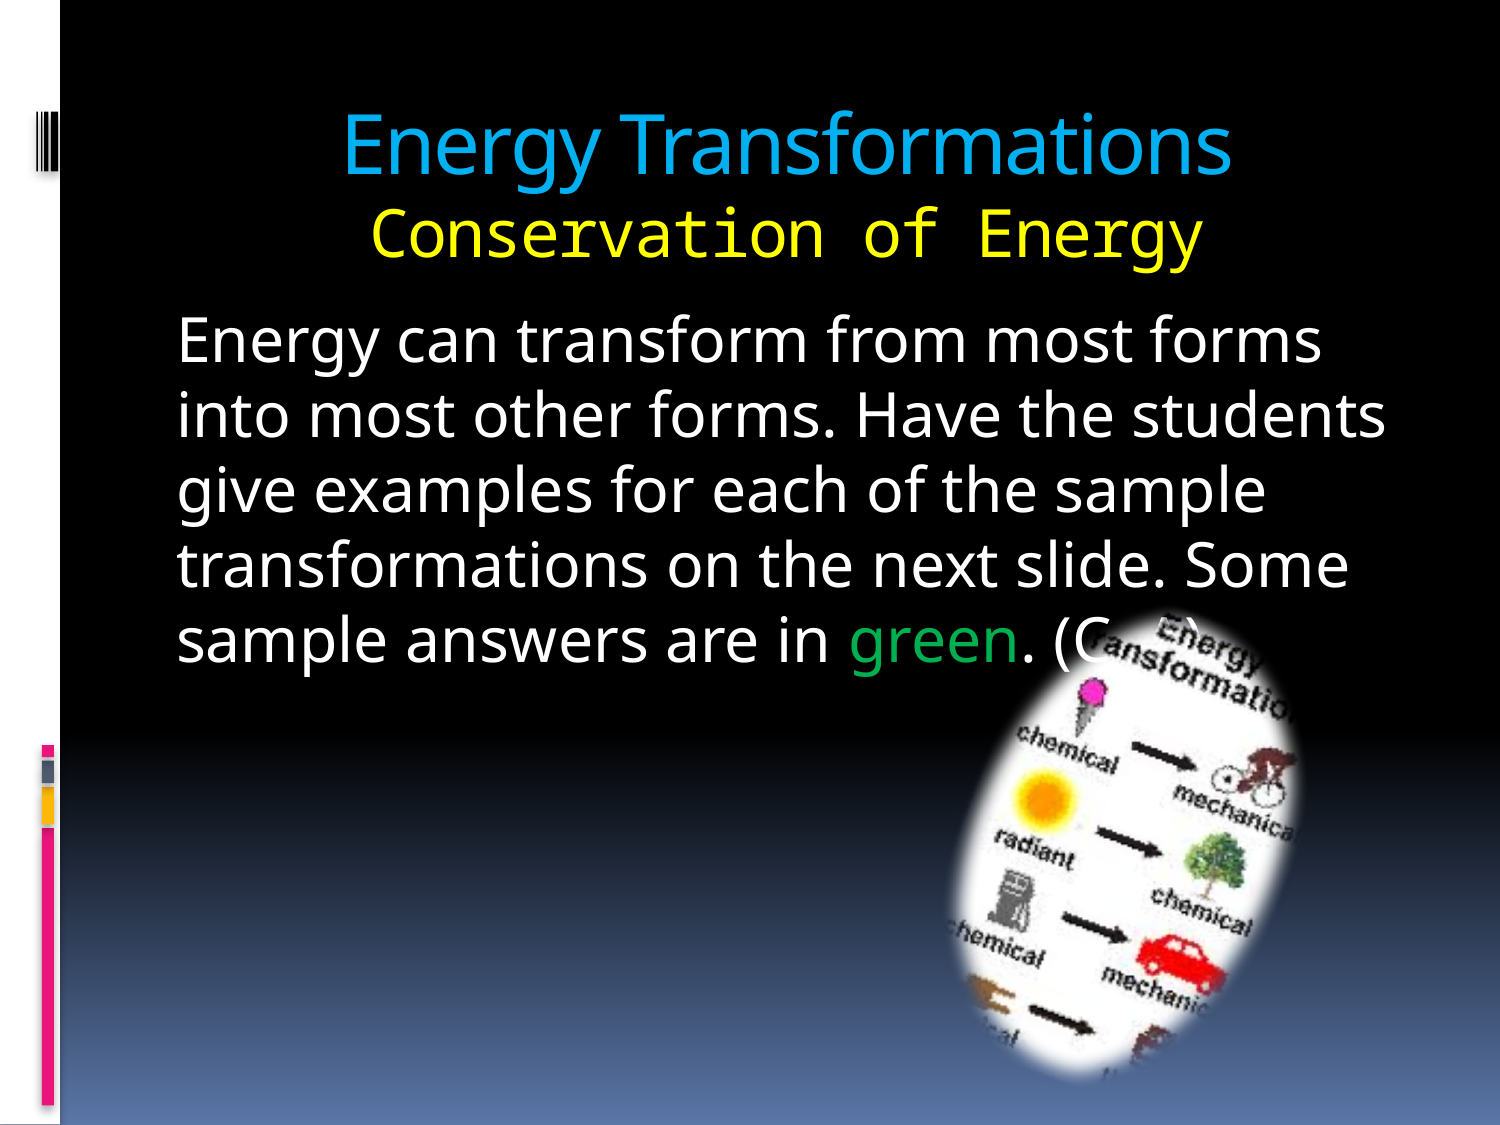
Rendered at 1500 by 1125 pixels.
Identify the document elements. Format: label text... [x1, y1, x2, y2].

title Energy Transformations Conservation of Energy [150, 83, 1425, 234]
list Energy can transform from most forms into most other forms. Have the students give examples for each of the sample transformations on the next slide. Some sample answers are in green. (C, A) [150, 292, 1425, 1043]
picture [952, 591, 1298, 1101]
